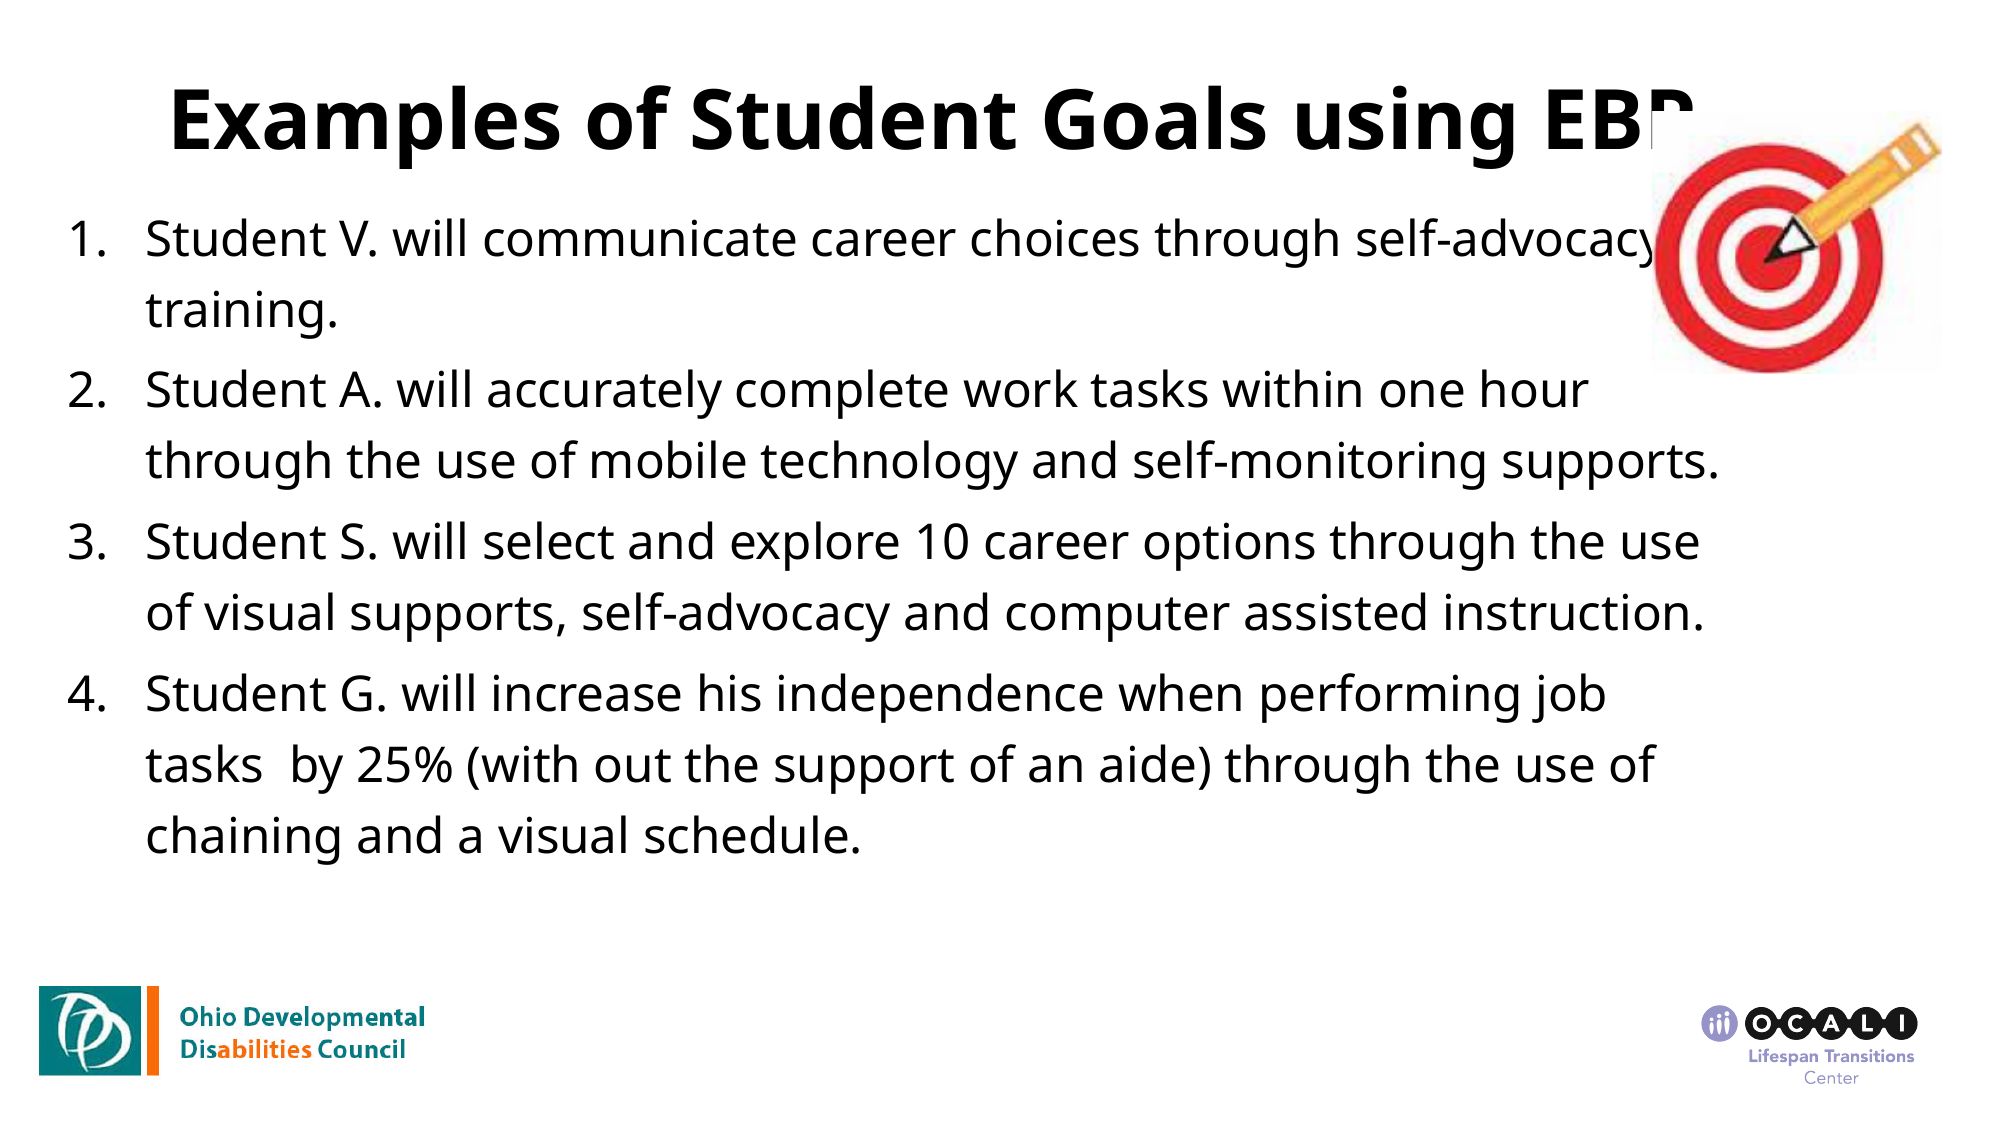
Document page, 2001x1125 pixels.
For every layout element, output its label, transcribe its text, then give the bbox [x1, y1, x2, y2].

picture [1697, 1001, 1923, 1088]
picture [1651, 111, 1942, 374]
picture [26, 986, 471, 1085]
list Student V. will communicate career choices through self-advocacy training. Student A. will accurately complete work tasks within one hour through the use of mobile technology and self-monitoring supports. Student S. will select and explore 10 career options through the use of visual supports, self-advocacy and computer assisted instruction. Student G. will increase his independence when performing job tasks by 25% (with out the support of an aide) through the use of chaining and a visual schedule. [52, 187, 1747, 1012]
title Examples of Student Goals using EBP [53, 22, 1834, 187]
